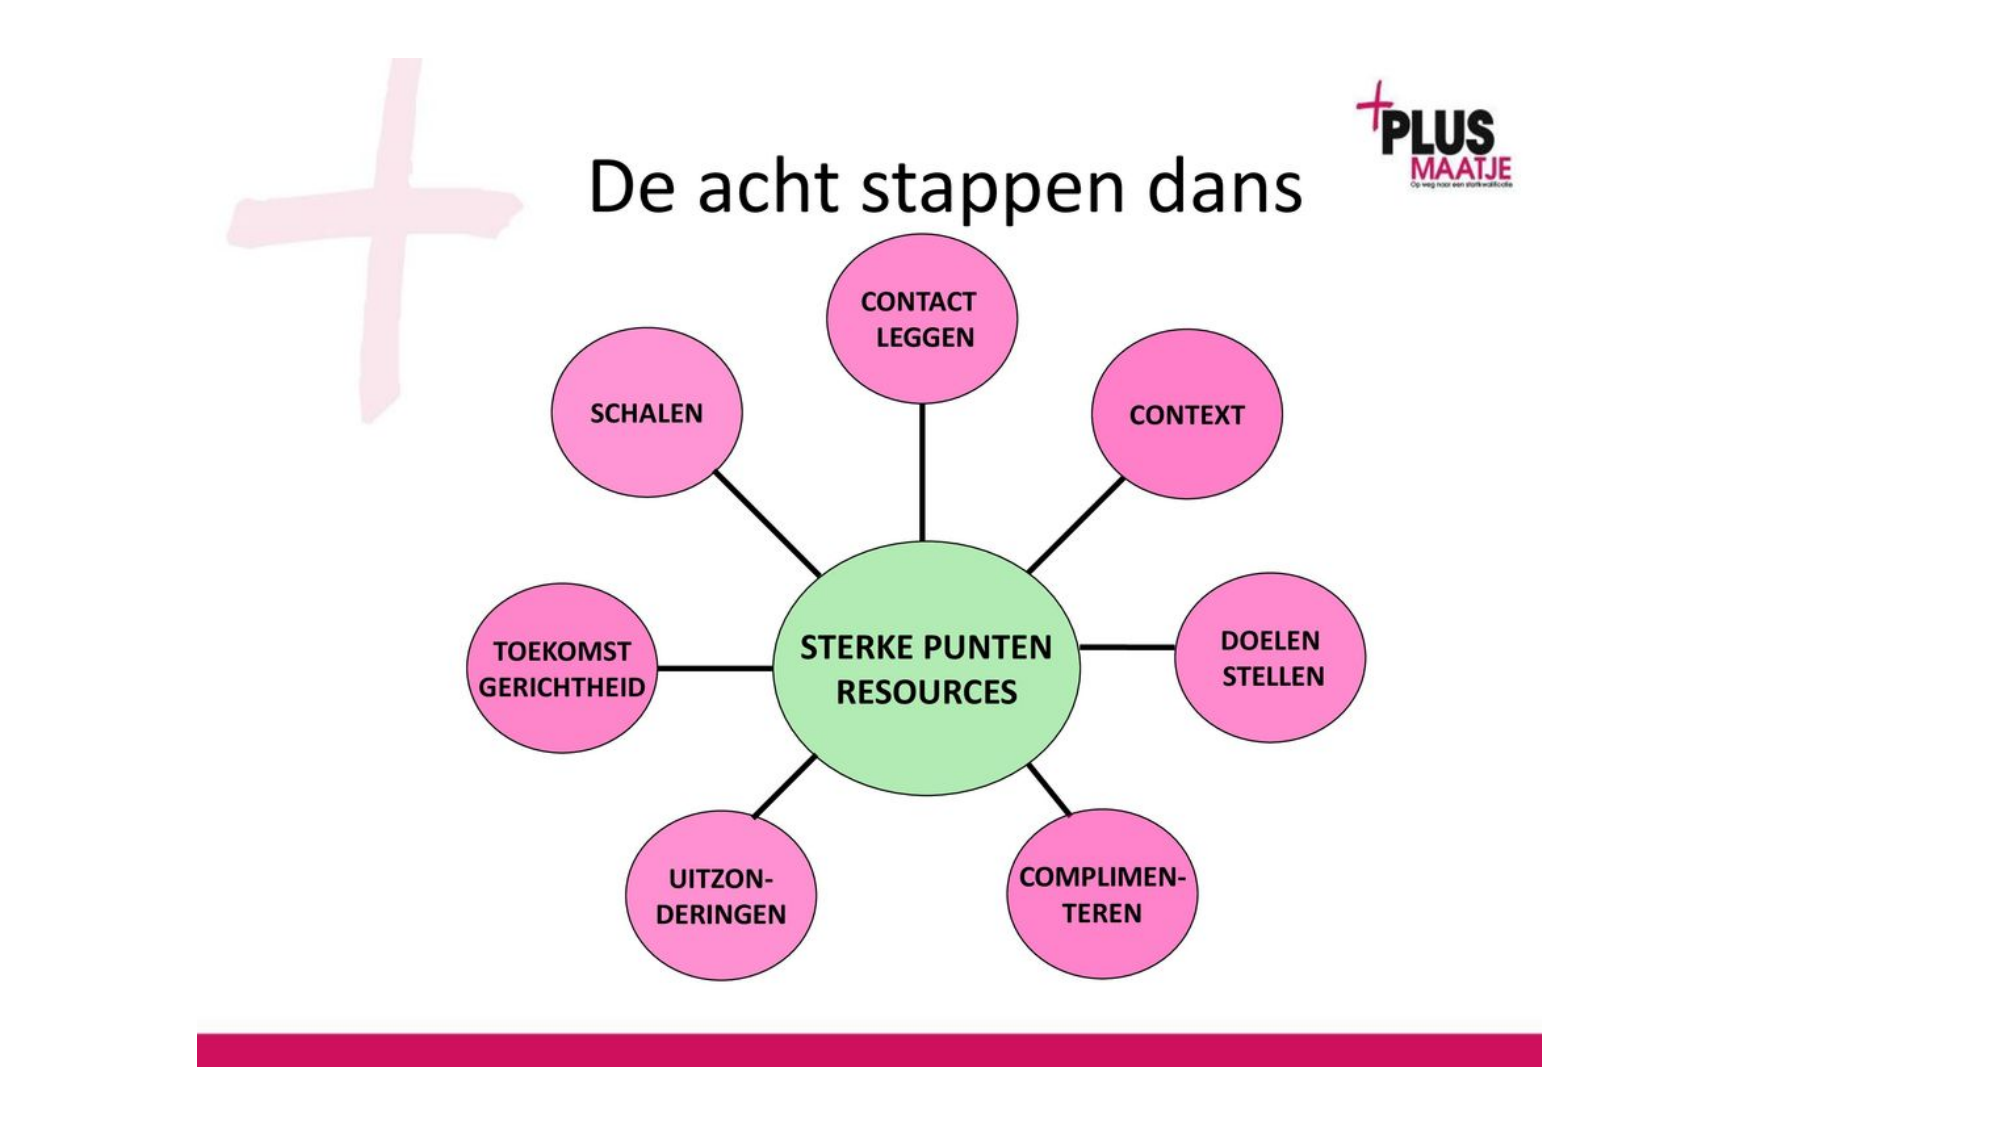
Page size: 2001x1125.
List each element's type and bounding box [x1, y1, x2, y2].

picture [197, 58, 1542, 1067]
